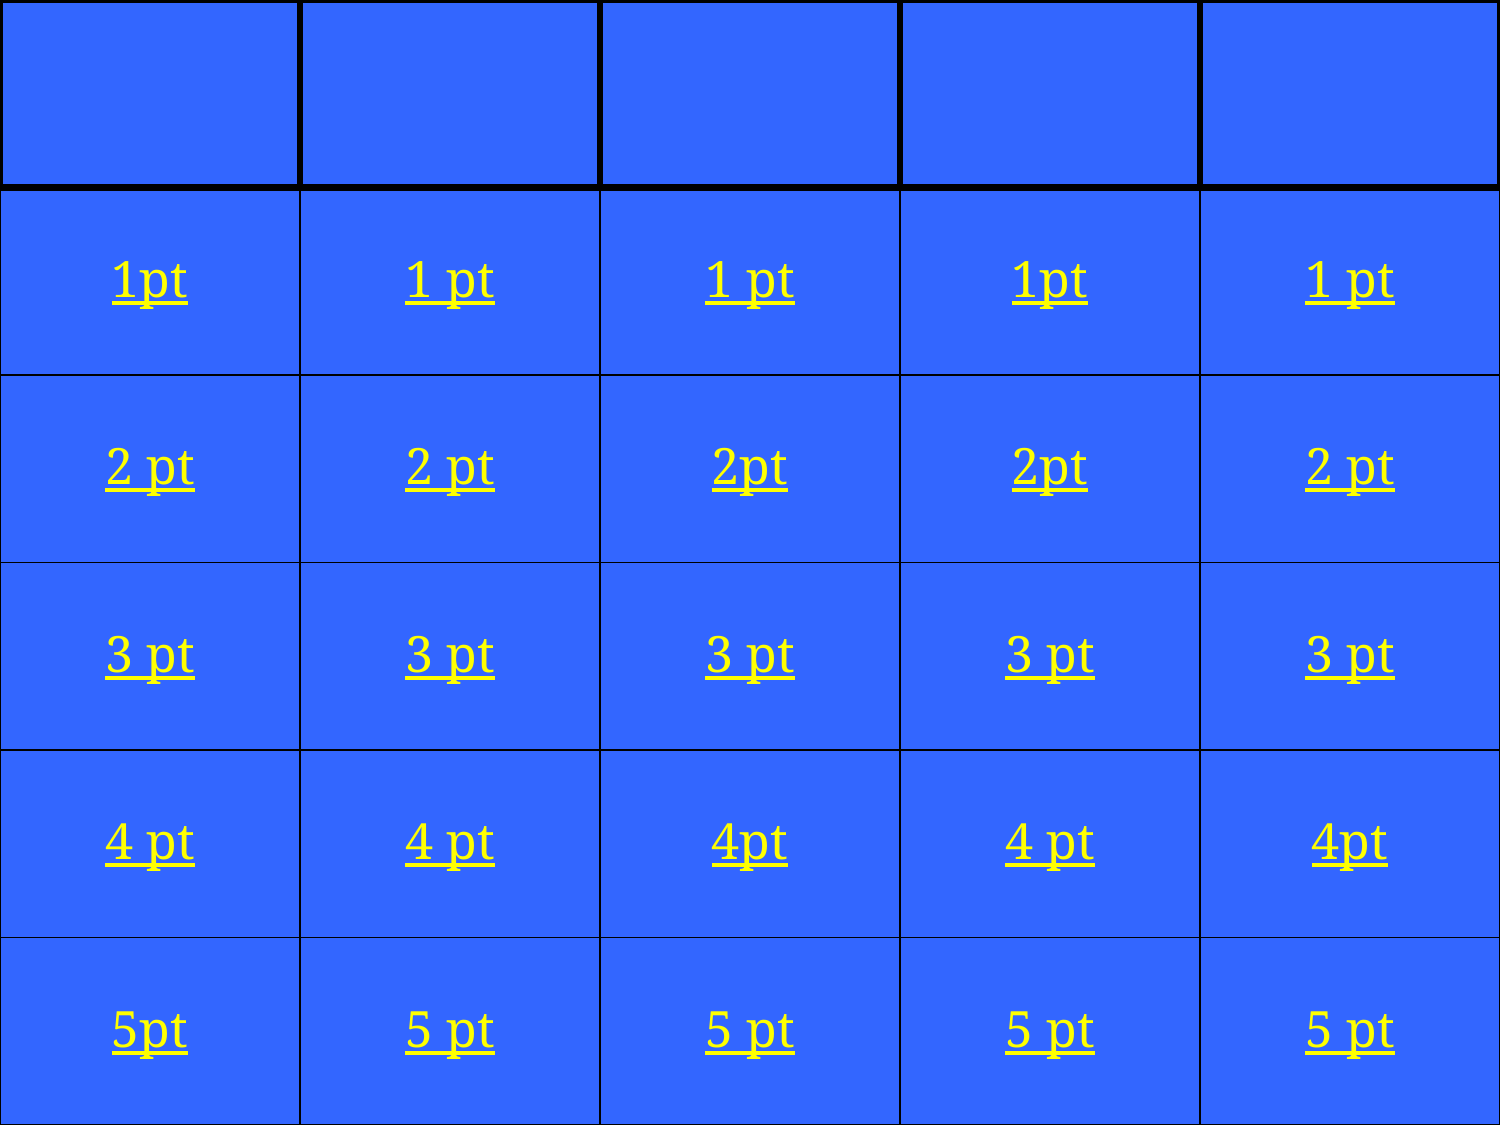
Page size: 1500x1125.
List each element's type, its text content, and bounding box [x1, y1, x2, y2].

text_box 5 pt [1199, 937, 1500, 1125]
text_box 1 pt [599, 188, 899, 375]
text_box [899, 0, 1199, 188]
text_box 4 pt [299, 750, 599, 937]
text_box 1pt [0, 188, 300, 376]
text_box 3 pt [1199, 562, 1500, 750]
text_box 5 pt [899, 937, 1199, 1125]
text_box [299, 0, 599, 188]
text_box 3 pt [0, 562, 299, 750]
text_box 4 pt [899, 750, 1199, 937]
text_box 5 pt [299, 937, 599, 1125]
text_box 2 pt [299, 375, 599, 562]
text_box 1 pt [300, 188, 599, 375]
text_box [599, 0, 899, 188]
text_box 3 pt [299, 562, 599, 750]
text_box 2 pt [0, 376, 299, 562]
text_box 2 pt [1199, 375, 1500, 562]
text_box 1 pt [1199, 188, 1500, 375]
text_box 4pt [599, 750, 899, 937]
text_box [0, 0, 299, 188]
text_box 4pt [1199, 750, 1500, 937]
text_box 2pt [899, 375, 1199, 562]
text_box 5pt [0, 937, 299, 1125]
text_box 3 pt [599, 562, 899, 750]
text_box 4 pt [0, 750, 299, 937]
text_box 3 pt [899, 562, 1199, 750]
text_box 2pt [599, 375, 899, 562]
text_box 1pt [899, 188, 1199, 375]
text_box [1199, 0, 1500, 188]
text_box 5 pt [599, 937, 899, 1125]
